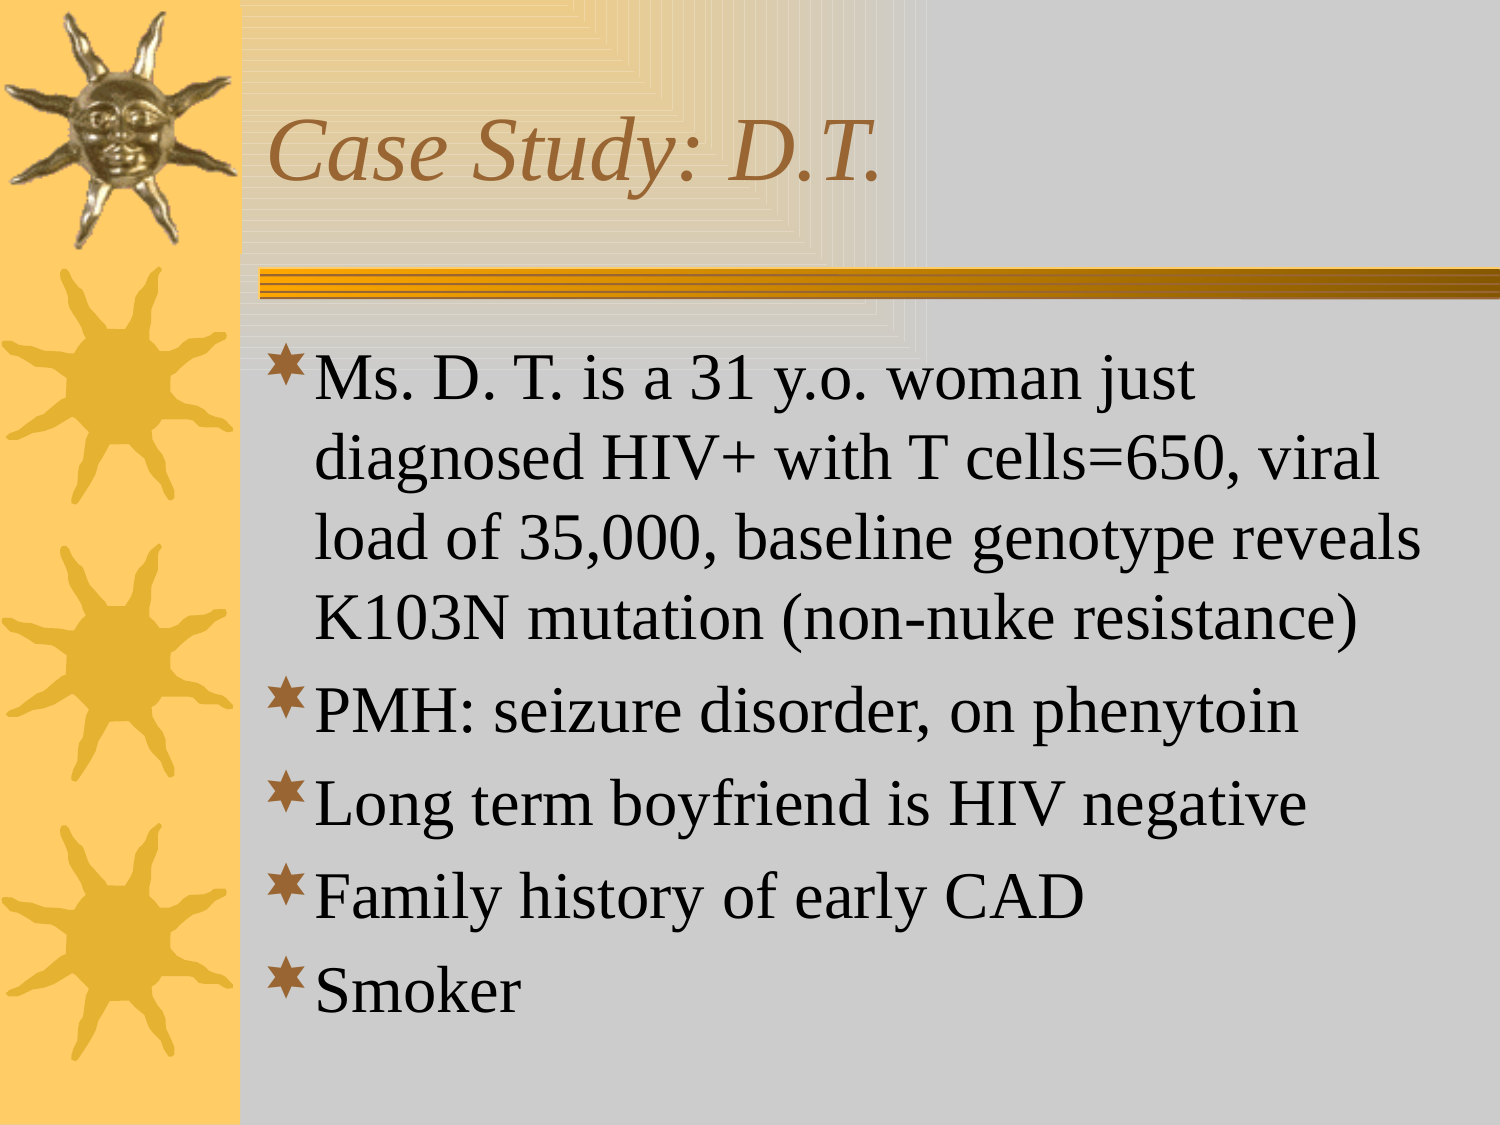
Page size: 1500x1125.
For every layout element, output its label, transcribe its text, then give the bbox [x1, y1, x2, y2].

list Ms. D. T. is a 31 y.o. woman just diagnosed HIV+ with T cells=650, viral load of 35,000, baseline genotype reveals K103N mutation (non-nuke resistance) PMH: seizure disorder, on phenytoin Long term boyfriend is HIV negative Family history of early CAD Smoker [242, 324, 1494, 1001]
title Case Study: D.T. [250, 49, 1492, 238]
picture [1, 8, 242, 254]
